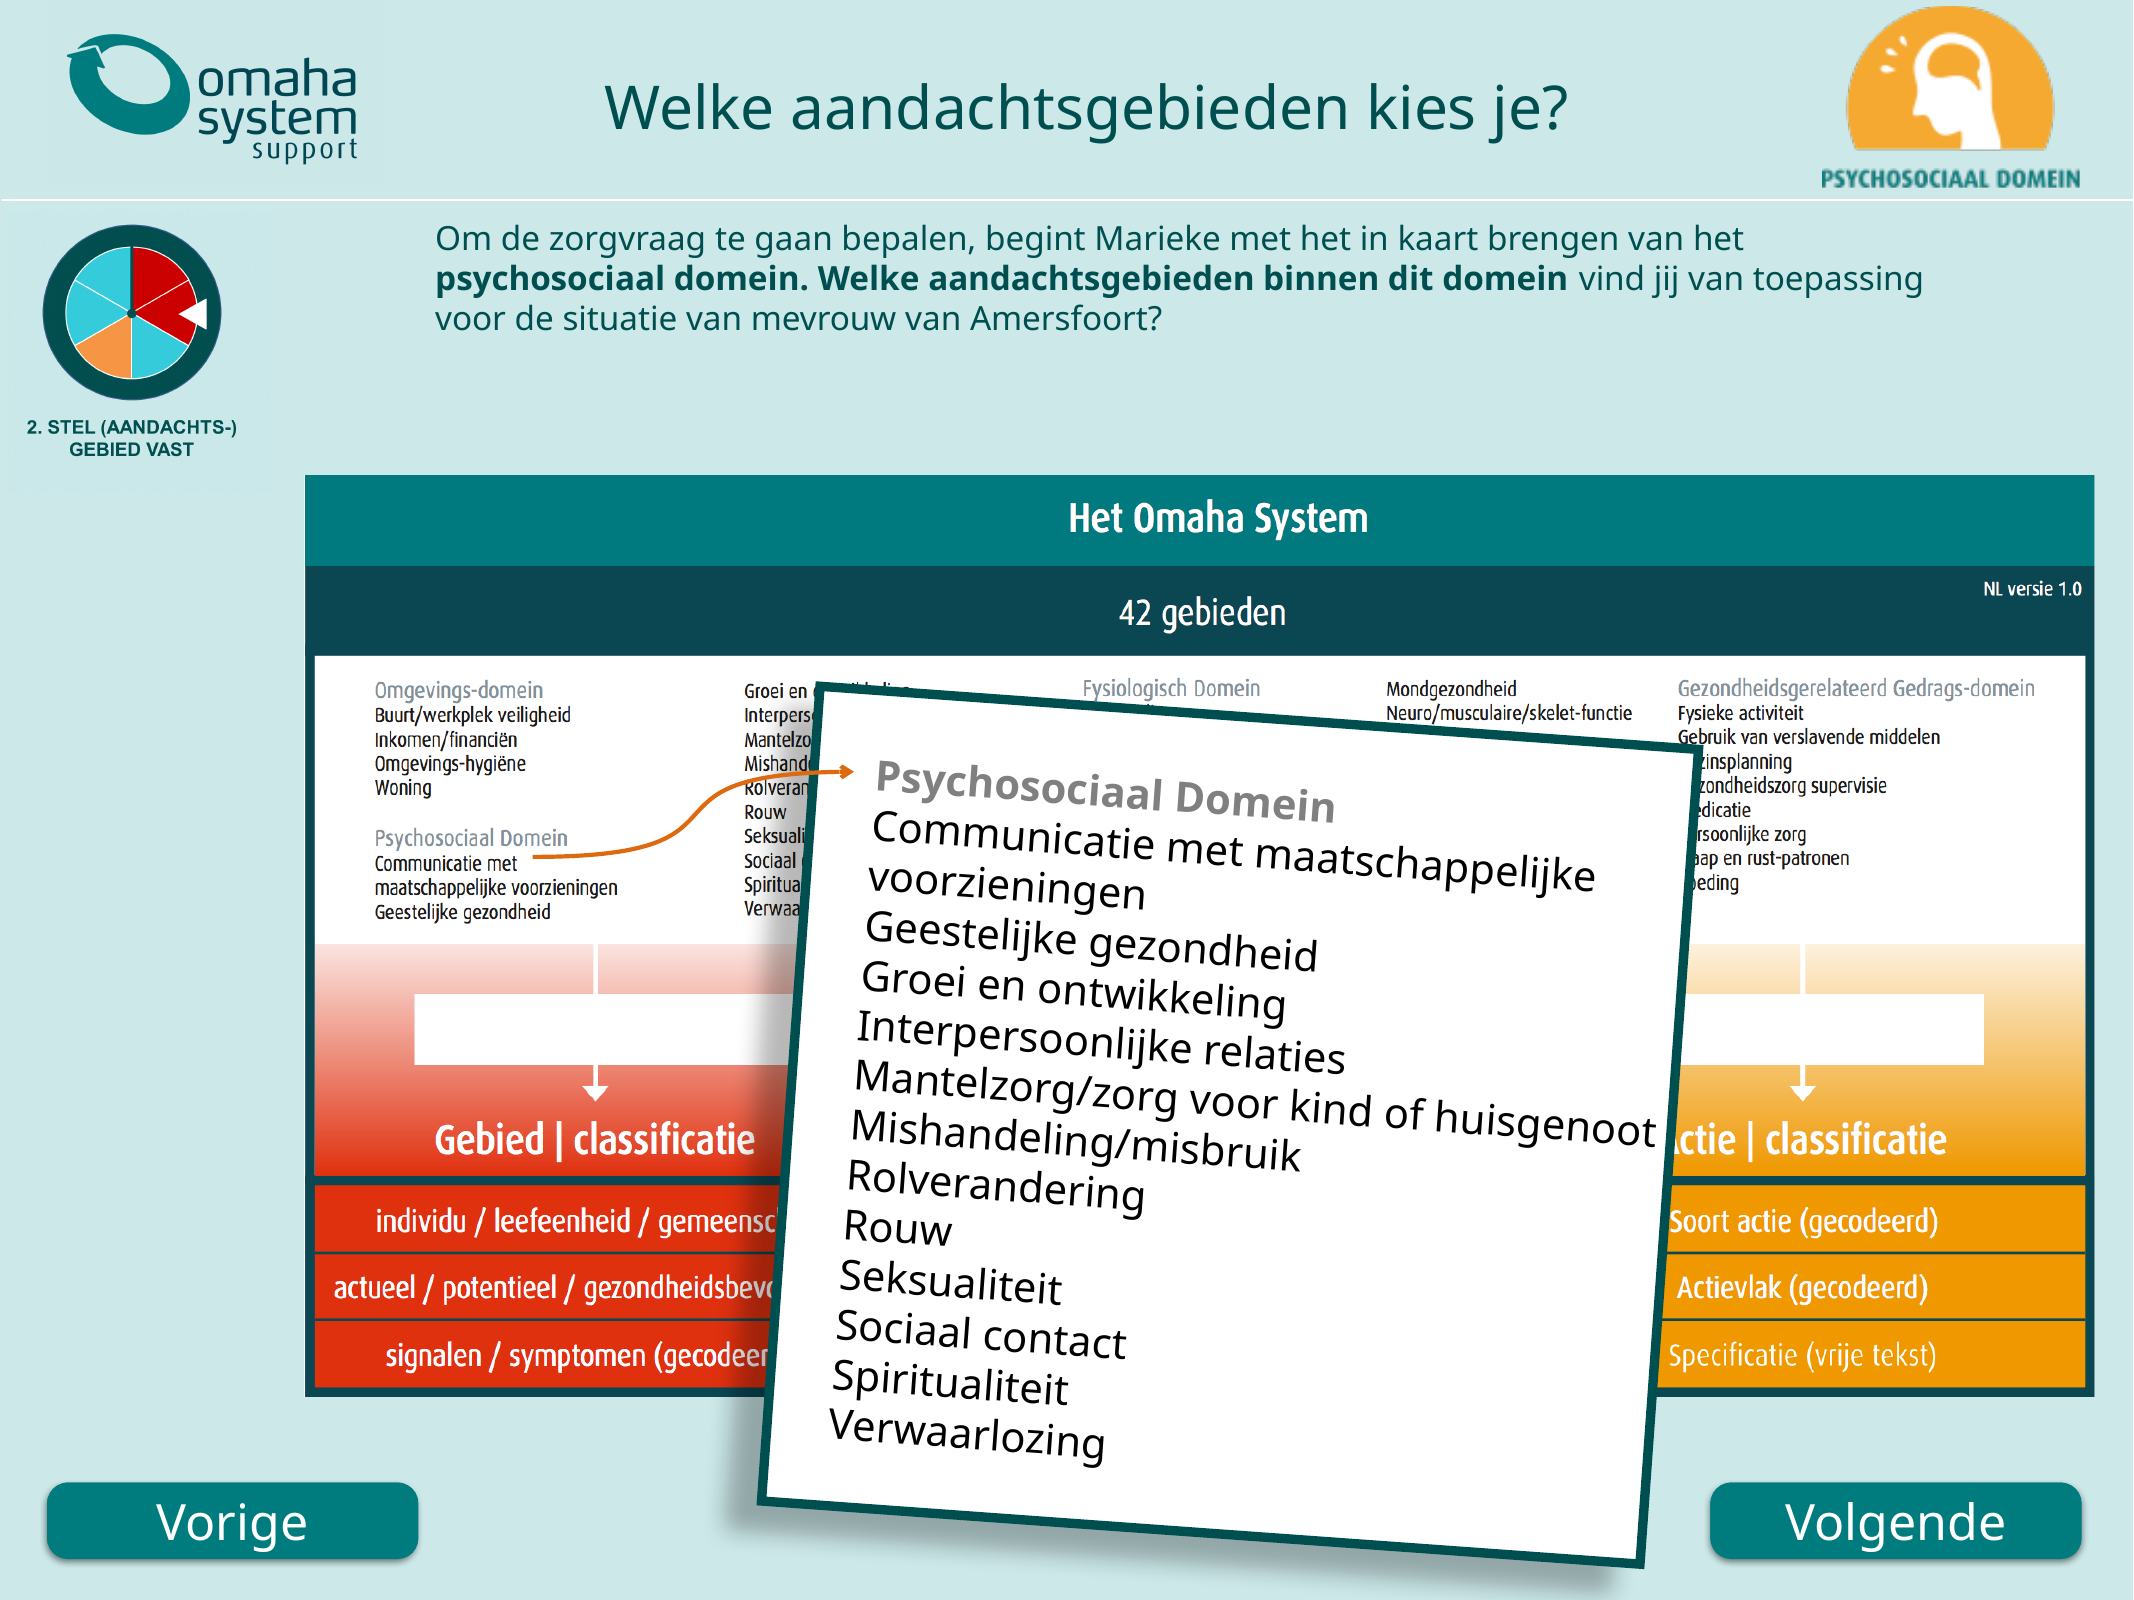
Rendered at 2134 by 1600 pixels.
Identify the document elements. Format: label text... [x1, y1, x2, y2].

text_box Welke aandachtsgebieden kies je? [433, 61, 1740, 149]
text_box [532, 771, 855, 858]
text_box Vorige [47, 1482, 419, 1560]
picture [8, 209, 273, 494]
picture [304, 475, 2095, 1398]
picture [46, 0, 384, 185]
picture [1822, 6, 2082, 191]
text_box Psychosociaal Domein Communicatie met maatschappelijke voorzieningen Geestelijke gezondheid Groei en ontwikkeling Interpersoonlijke relaties Mantelzorg/zorg voor kind of huisgenoot Mishandeling/misbruik Rolverandering Rouw Seksualiteit Sociaal contact Spiritualiteit Verwaarlozing [761, 1404, 1652, 1565]
text_box Volgende [1710, 1482, 2082, 1560]
text_box Om de zorgvraag te gaan bepalen, begint Marieke met het in kaart brengen van het psychosociaal domein. Welke aandachtsgebieden binnen dit domein vind jij van toepassing voor de situatie van mevrouw van Amersfoort? [435, 217, 1964, 337]
text_box [433, 79, 1822, 195]
